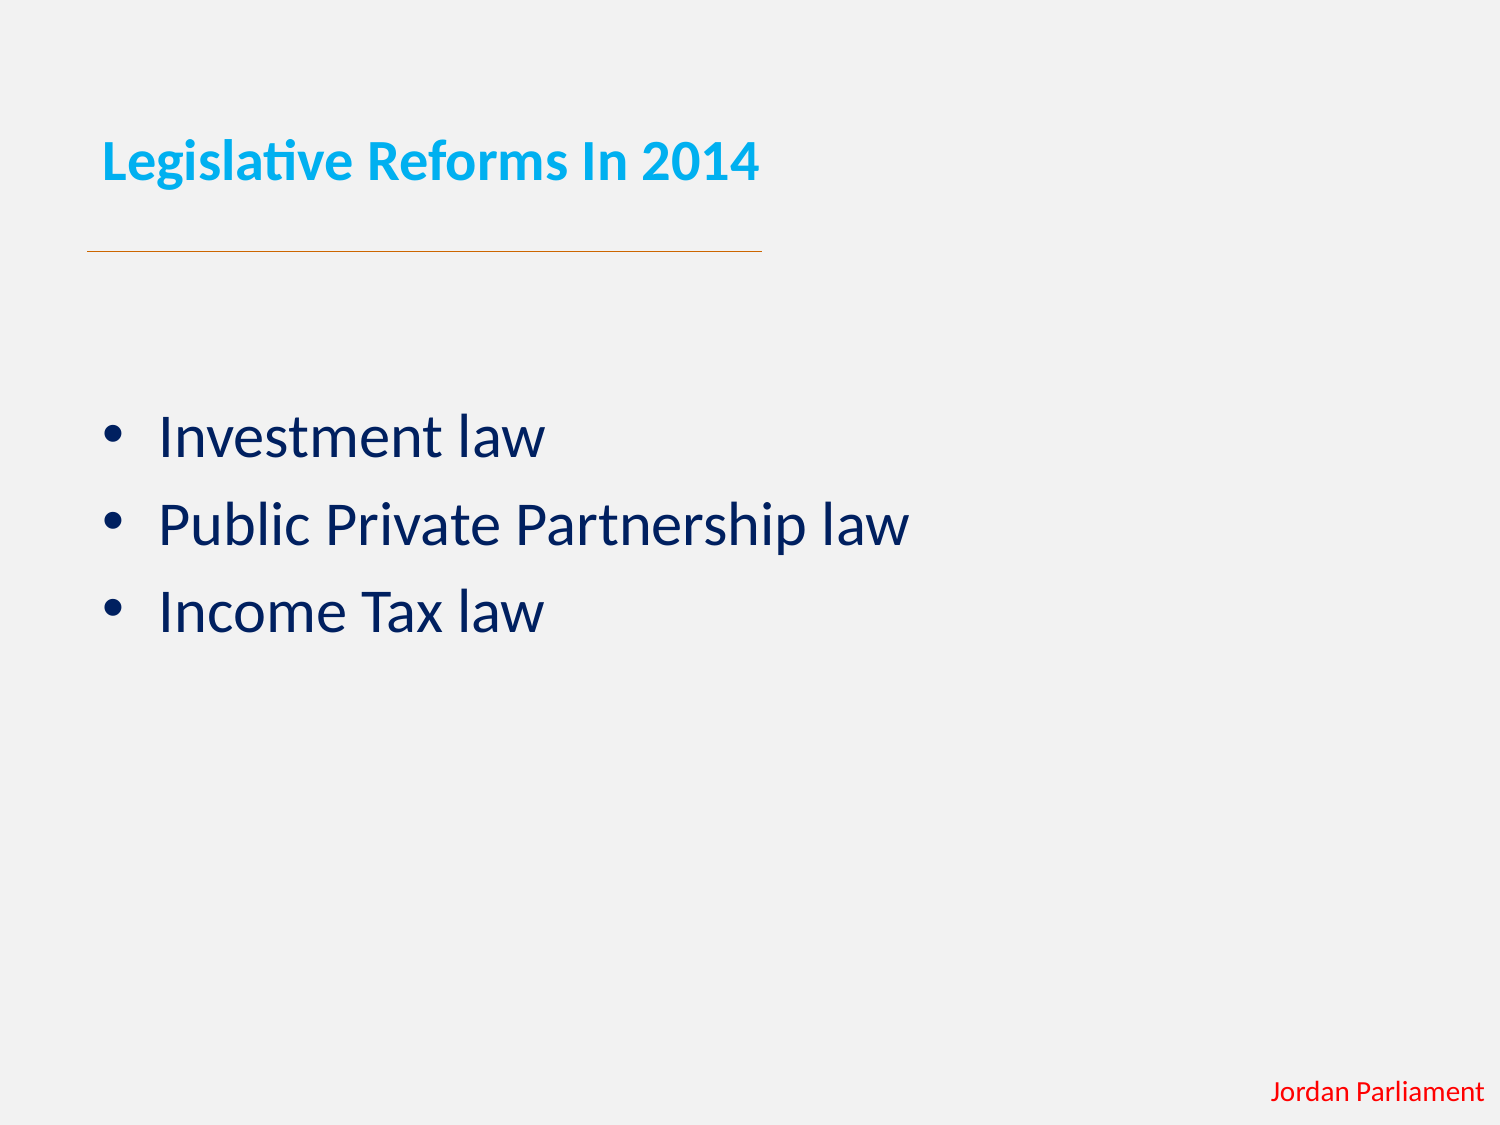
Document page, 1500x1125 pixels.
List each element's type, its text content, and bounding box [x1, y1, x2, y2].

list Investment law Public Private Partnership law Income Tax law [87, 387, 1088, 750]
title Legislative Reforms In 2014 [87, 62, 1466, 252]
footer Jordan Parliament [962, 1059, 1500, 1120]
